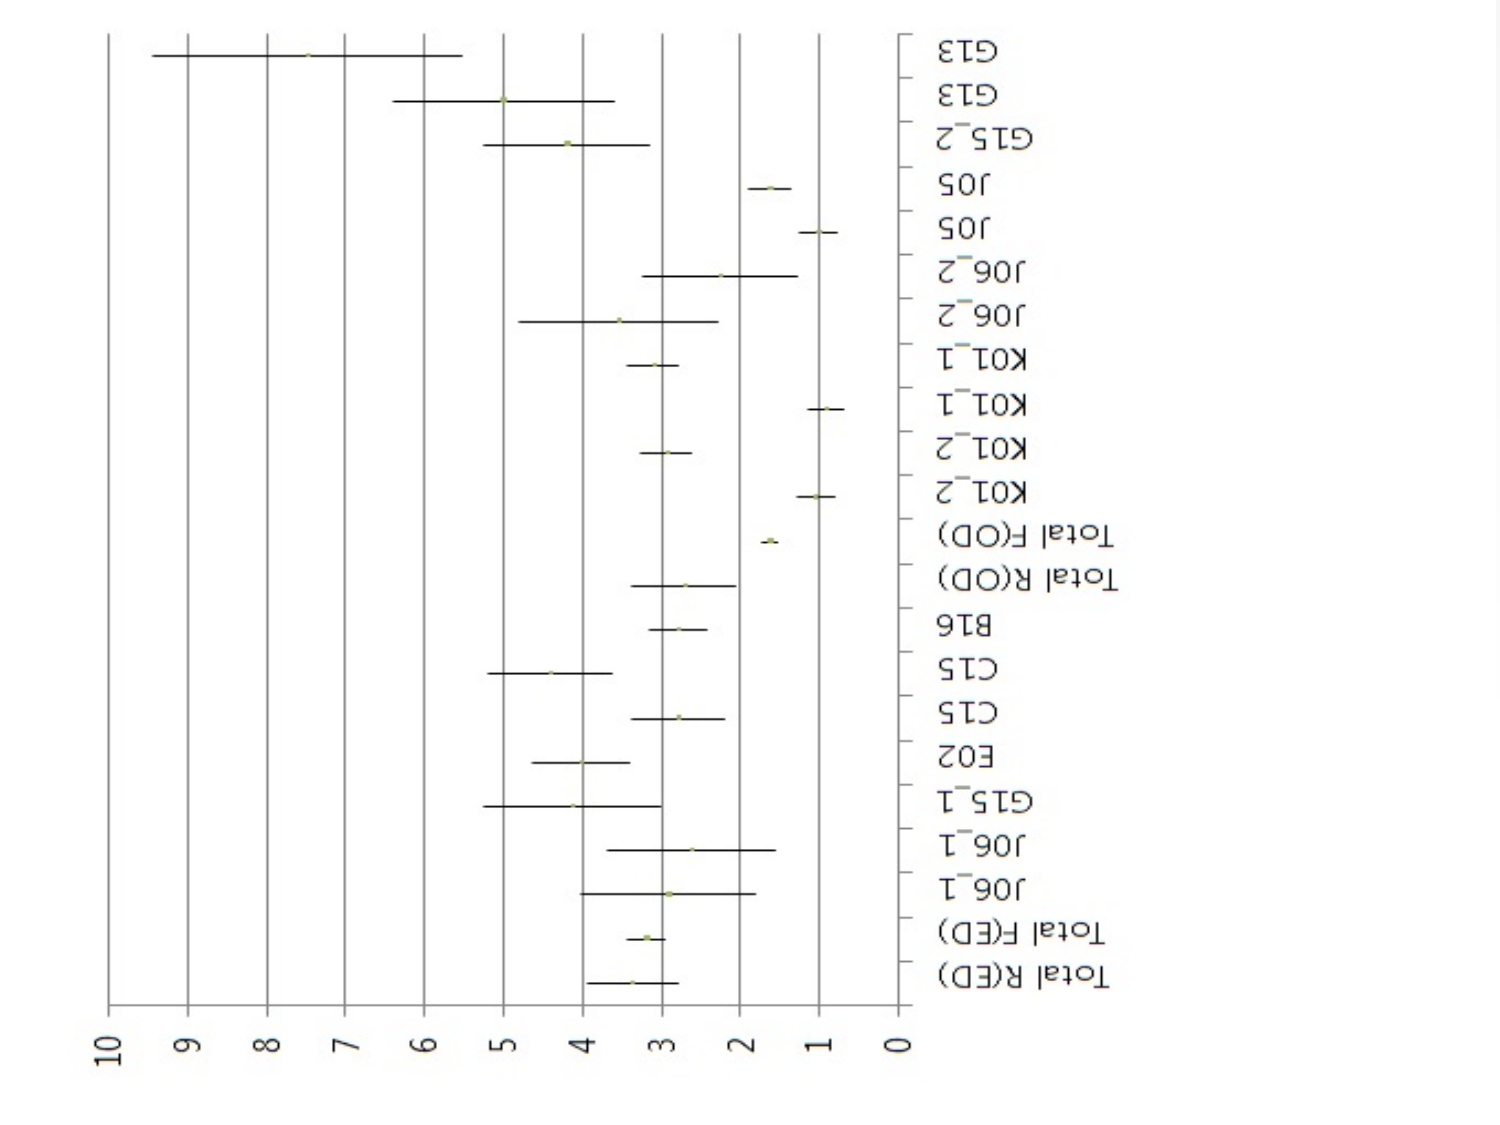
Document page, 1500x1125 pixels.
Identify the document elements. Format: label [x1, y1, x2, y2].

list [0, 0, 1497, 1125]
